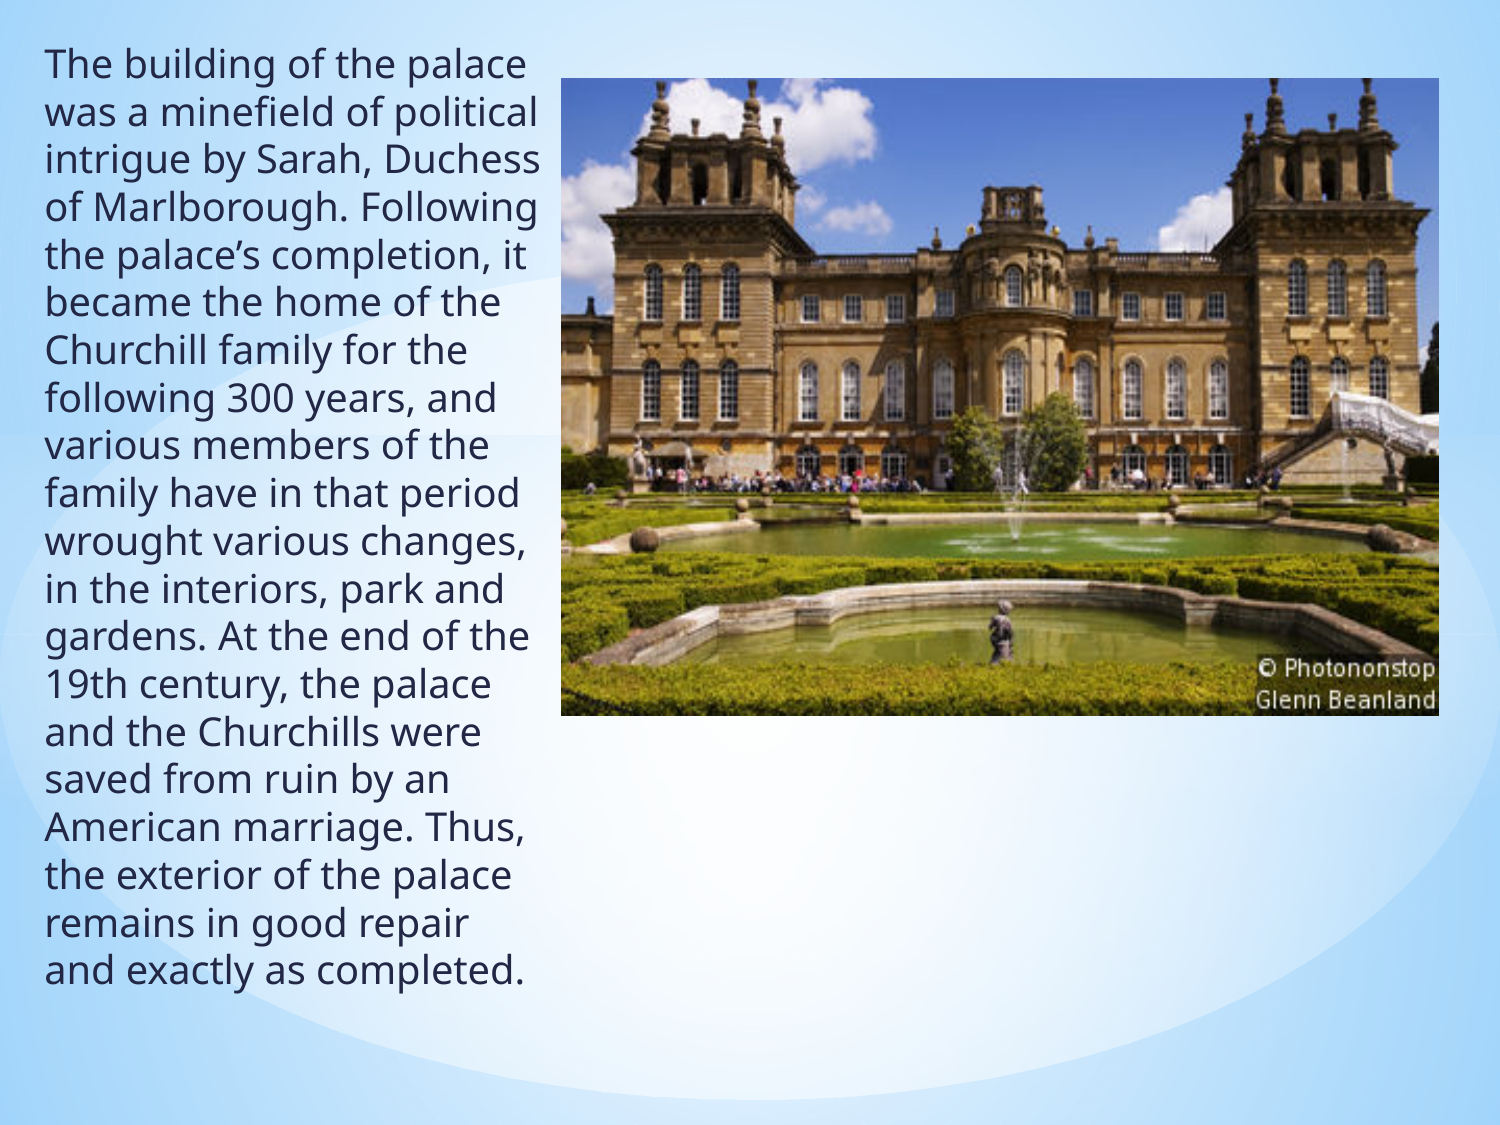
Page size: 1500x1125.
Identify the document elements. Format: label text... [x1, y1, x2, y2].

subtitle The building of the palace was a minefield of political intrigue by Sarah, Duchess of Marlborough. Following the palace’s completion, it became the home of the Churchill family for the following 300 years, and various members of the family have in that period wrought various changes, in the interiors, park and gardens. At the end of the 19th century, the palace and the Churchills were saved from ruin by an American marriage. Thus, the exterior of the palace remains in good repair and exactly as completed. [29, 30, 561, 1059]
picture [560, 77, 1439, 717]
